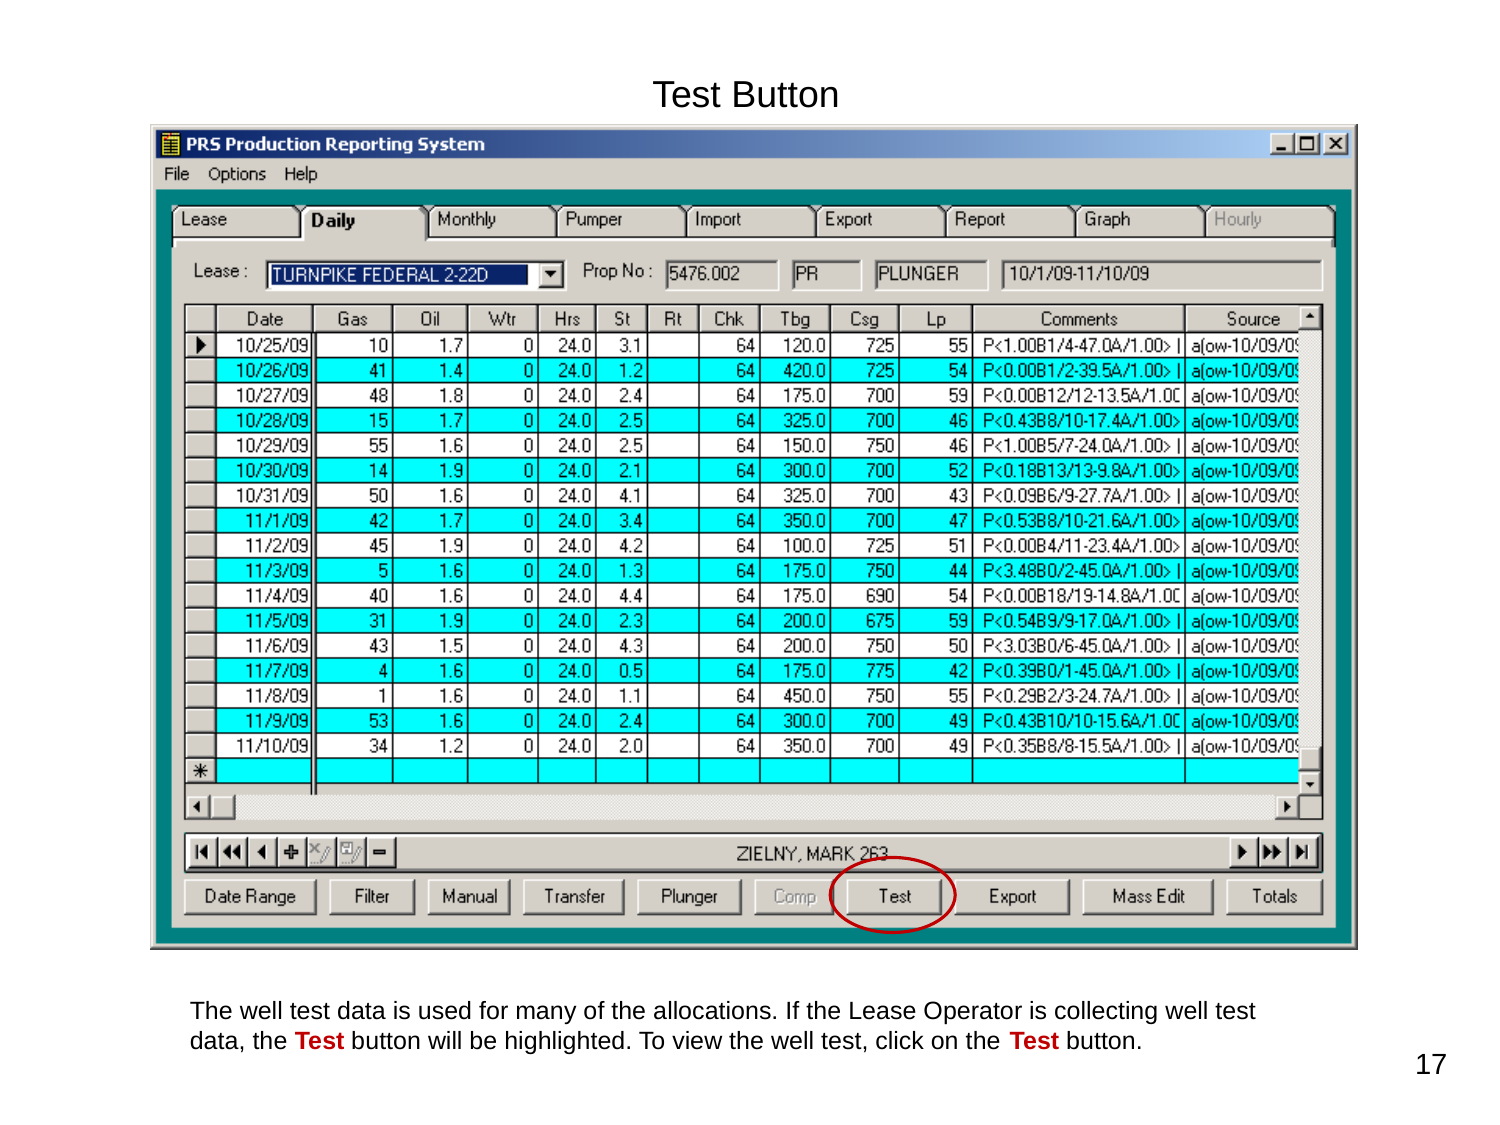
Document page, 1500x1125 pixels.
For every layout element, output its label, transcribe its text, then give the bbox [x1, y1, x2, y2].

text_box Test Button [637, 62, 863, 123]
text_box The well test data is used for many of the allocations. If the Lease Operator is collecting well test data, the Test button will be highlighted. To view the well test, click on the Test button. [174, 987, 1325, 1063]
slide_number 17 [1374, 1037, 1463, 1089]
picture [149, 124, 1358, 951]
